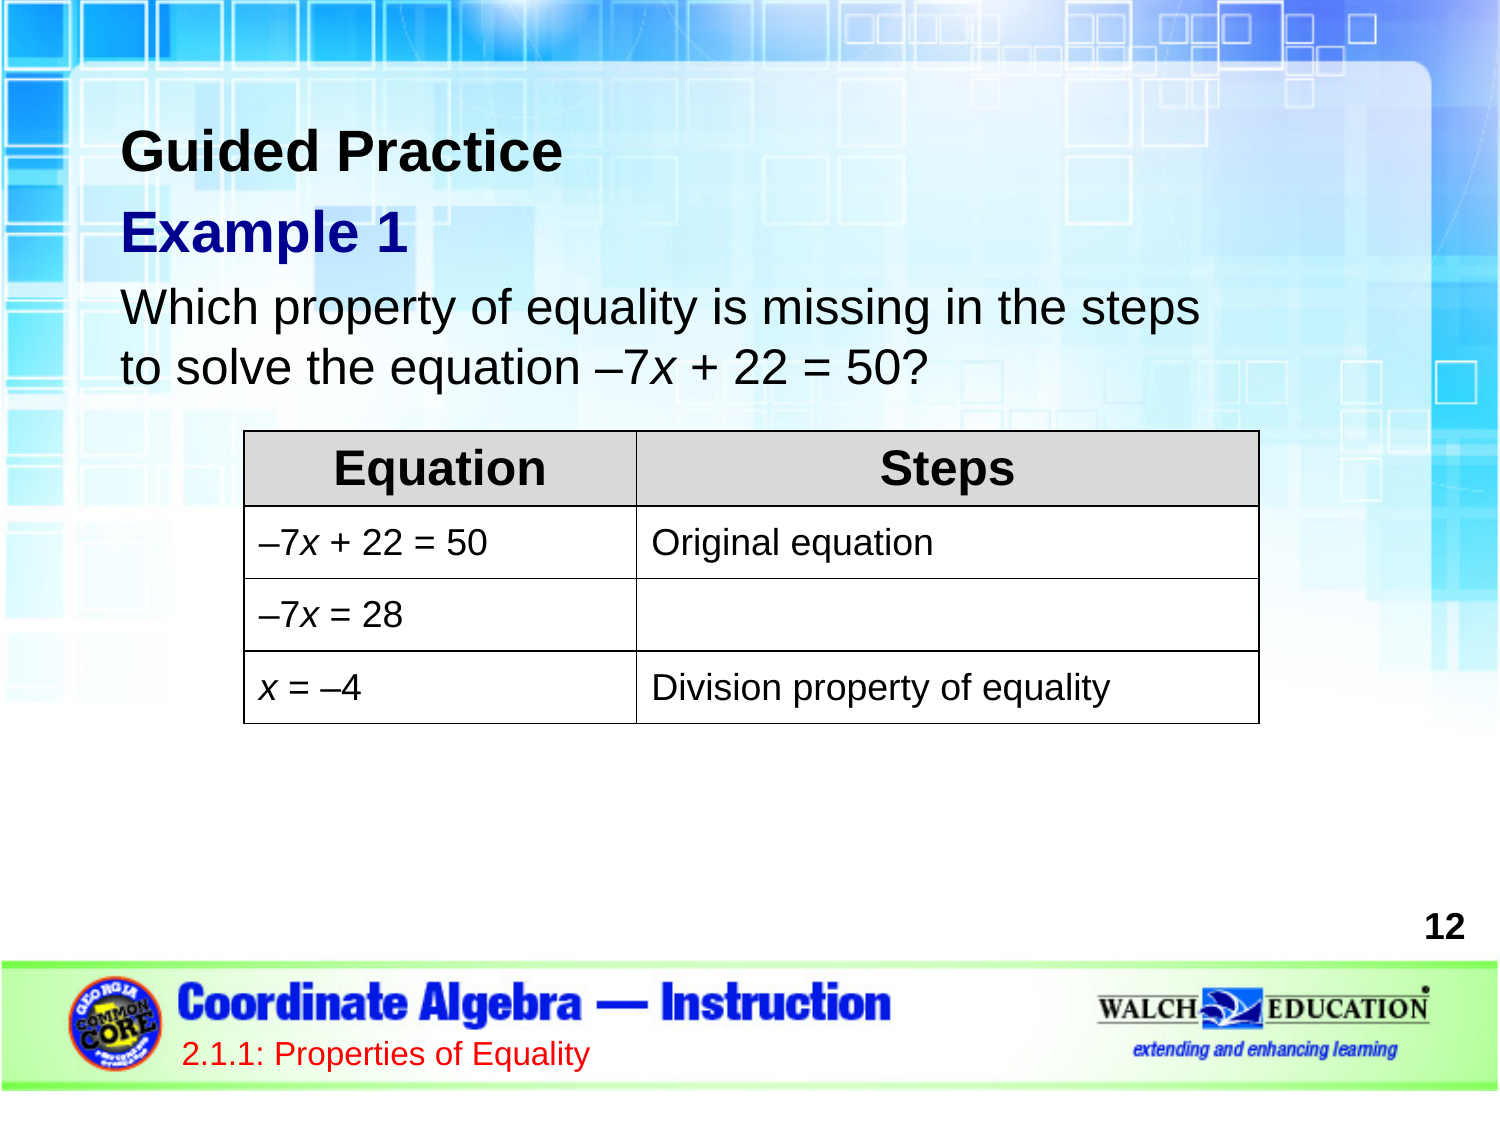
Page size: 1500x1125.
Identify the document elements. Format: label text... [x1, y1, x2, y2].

picture [1, 0, 1500, 1091]
slide_number 12 [1361, 901, 1481, 949]
table_cell x = –4 [245, 652, 636, 723]
table_cell Division property of equality [637, 652, 1258, 723]
table_cell –7x = 28 [245, 579, 636, 650]
table_cell [637, 579, 1258, 650]
table_cell Original equation [637, 507, 1258, 578]
table_header Equation [245, 432, 636, 505]
list 2.1.1: Properties of Equality [166, 1024, 1074, 1068]
subtitle Guided Practice Example 1 Which property of equality is missing in the steps to solve the equation –7x + 22 = 50? [105, 105, 1246, 925]
table_header Steps [637, 432, 1258, 505]
table_cell –7x + 22 = 50 [245, 507, 636, 578]
